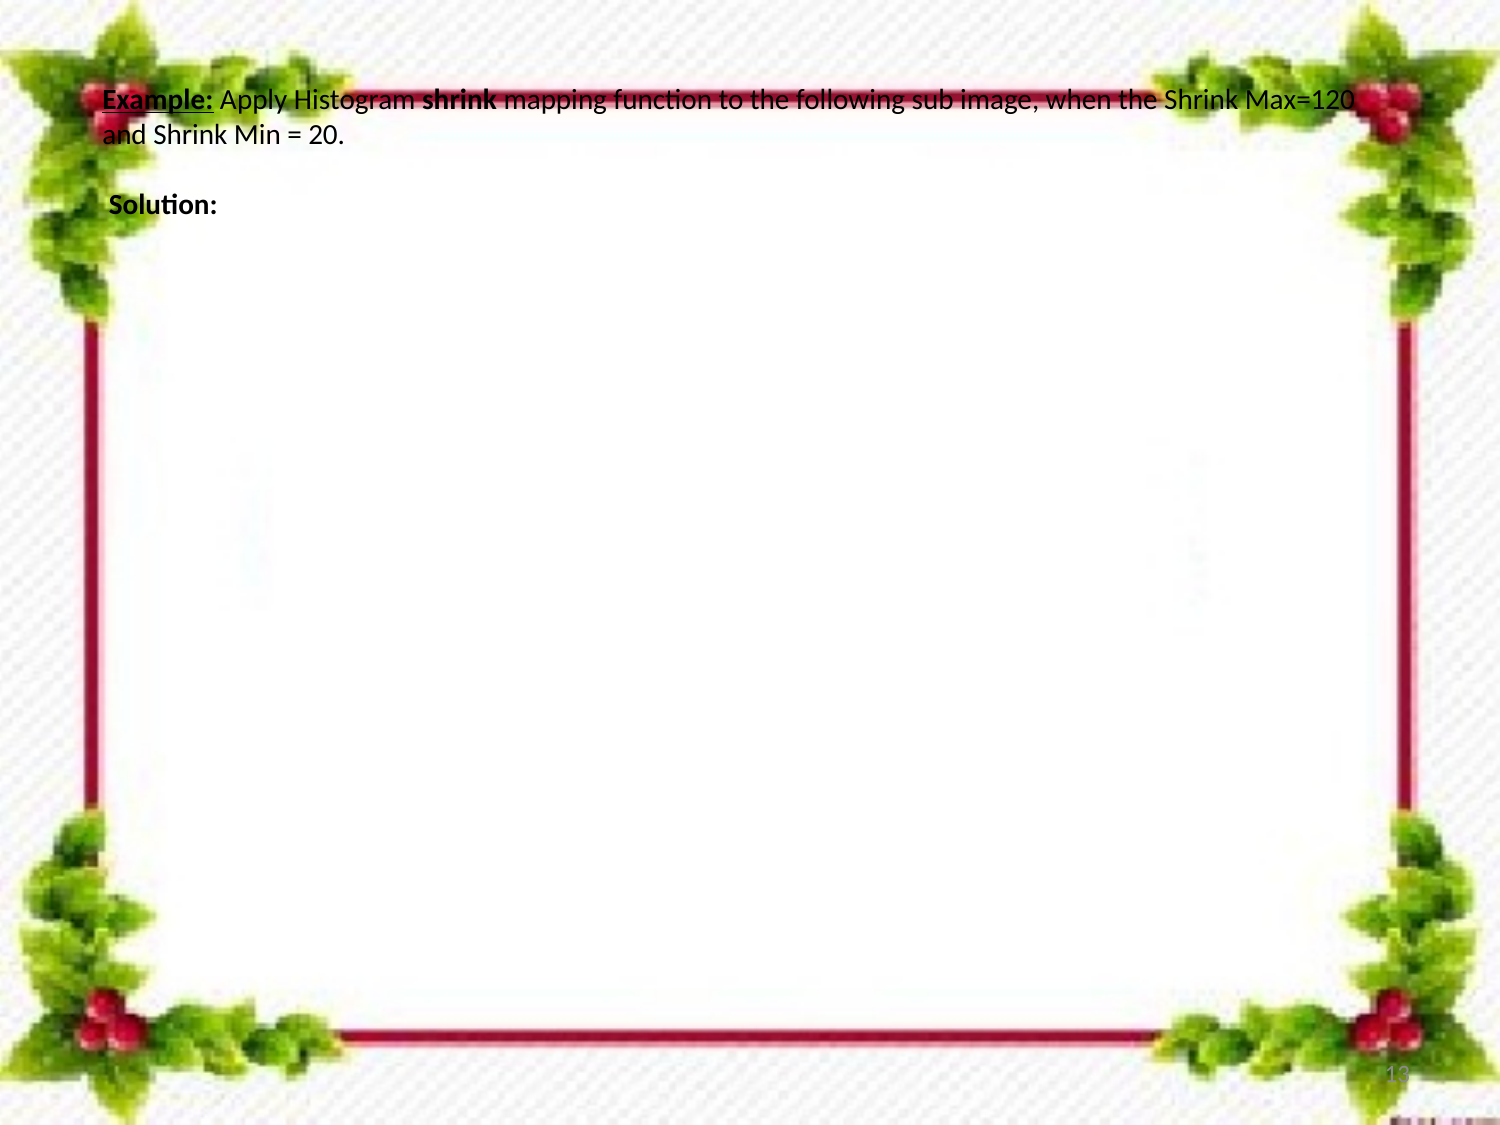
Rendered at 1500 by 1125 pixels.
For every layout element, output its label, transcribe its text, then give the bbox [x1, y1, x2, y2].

slide_number 13 [1074, 1042, 1425, 1103]
picture [0, 0, 1500, 1125]
